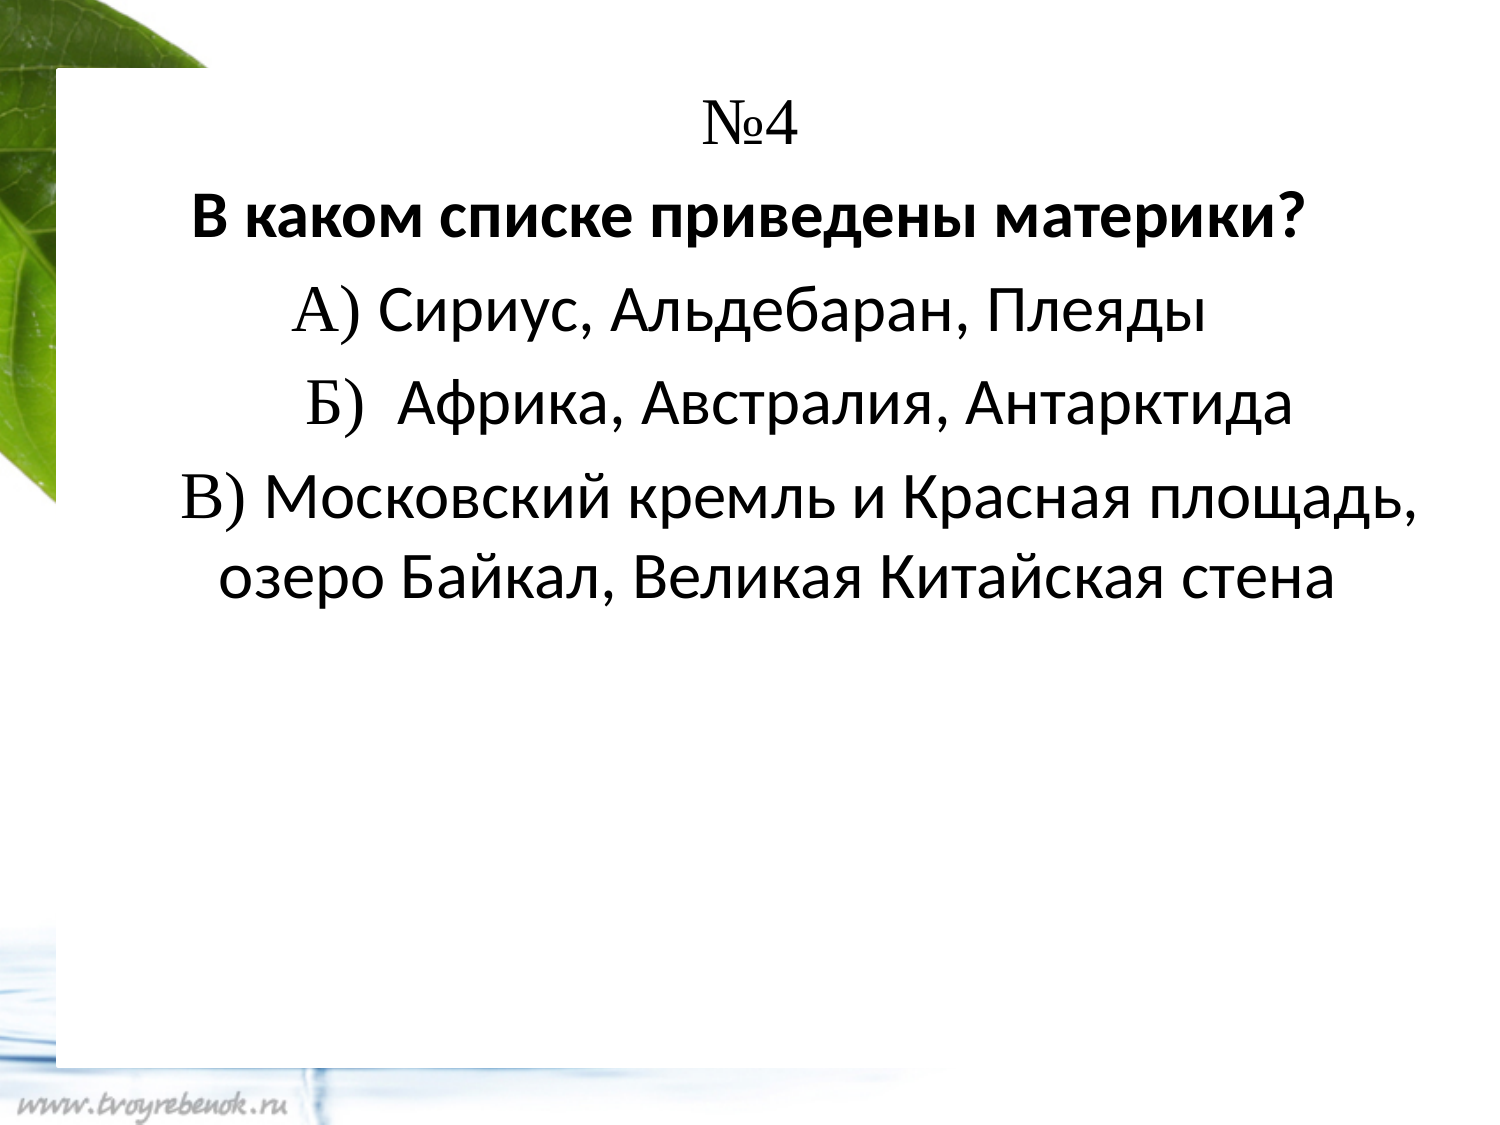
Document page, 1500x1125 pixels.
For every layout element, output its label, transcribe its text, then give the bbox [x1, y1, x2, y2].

text_box №4 В каком списке приведены материки? А) Сириус, Альдебаран, Плеяды Б) Африка, Австралия, Антарктида В) Московский кремль и Красная площадь, озеро Байкал, Великая Китайская стена [56, 68, 1443, 1068]
picture [0, 0, 1500, 1125]
